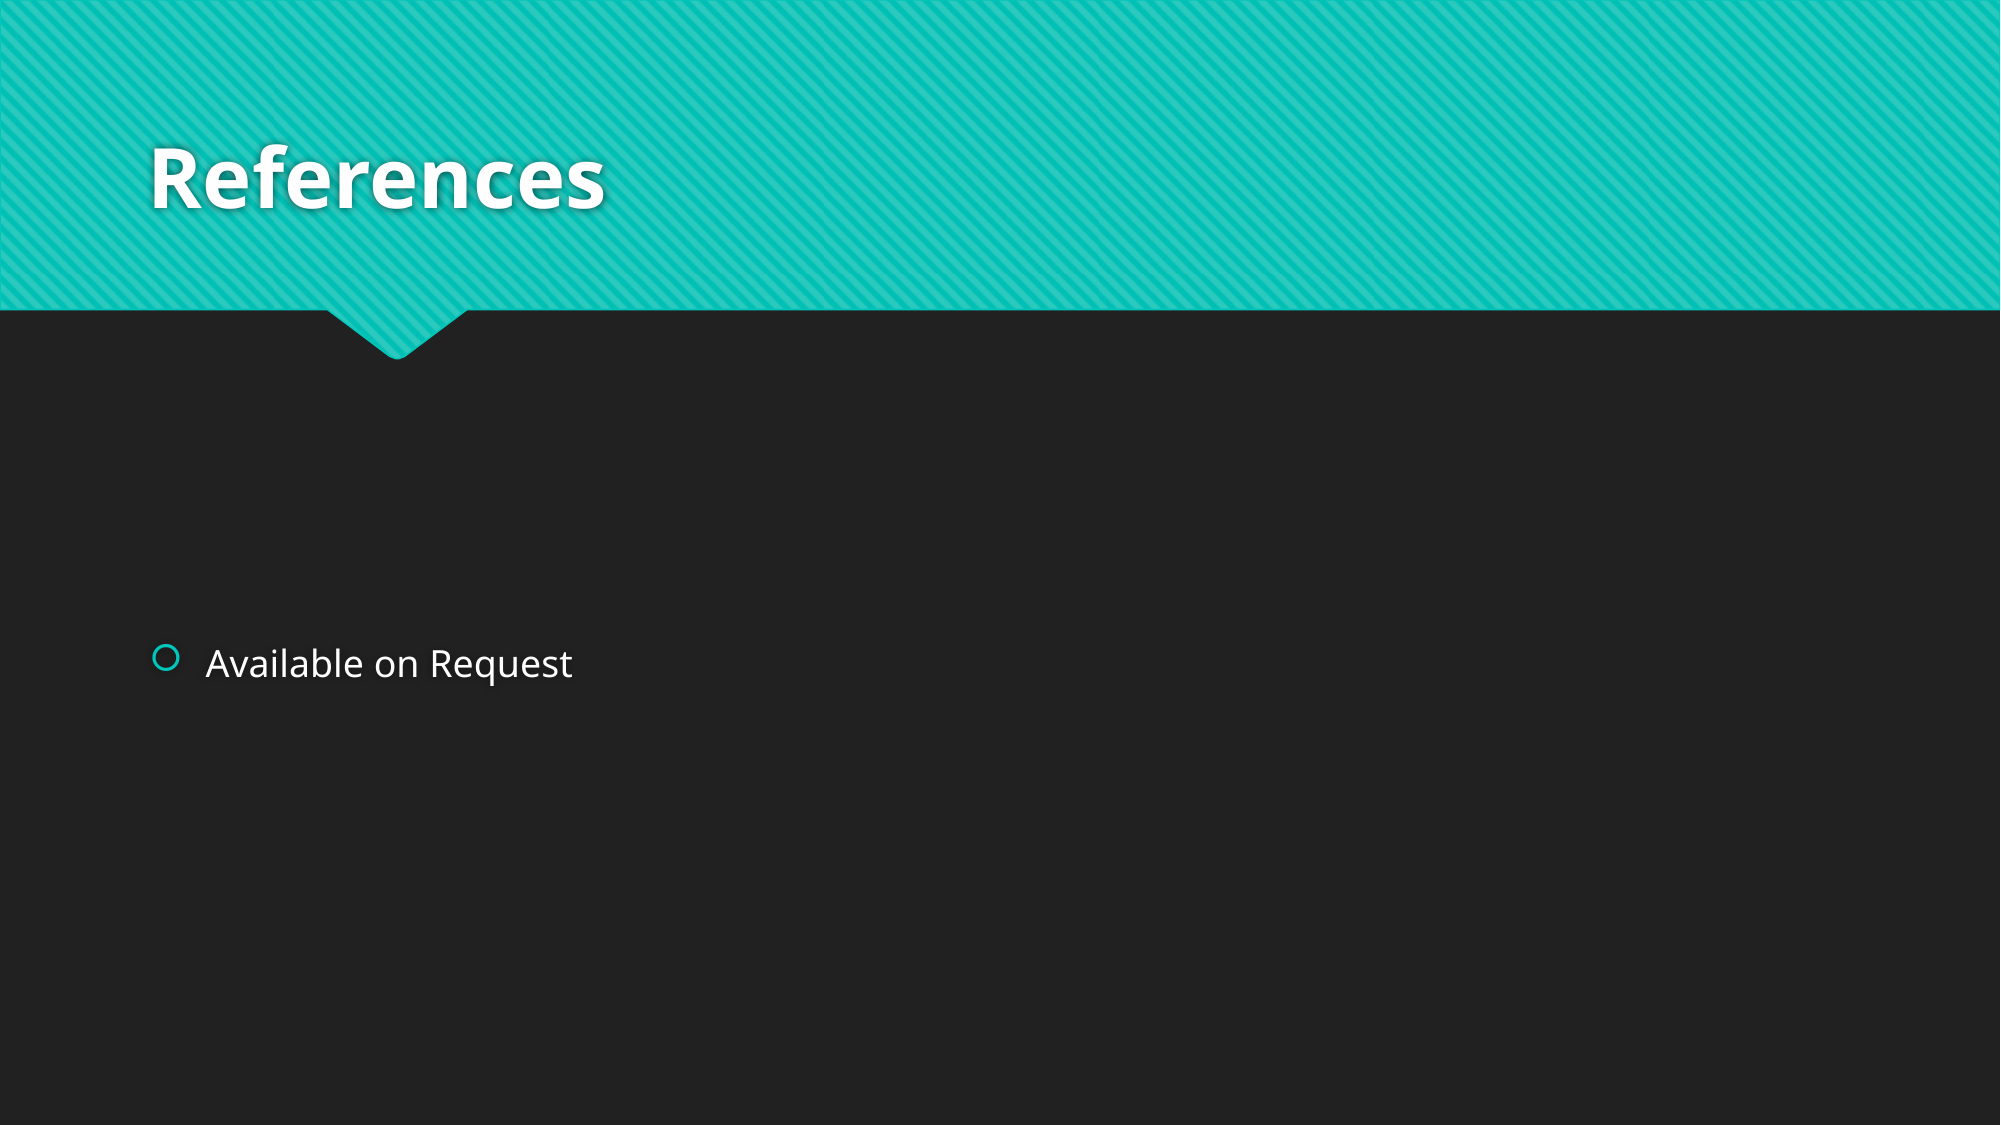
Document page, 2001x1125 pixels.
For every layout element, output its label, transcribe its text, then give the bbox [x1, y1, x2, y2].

list Available on Request [134, 364, 1866, 962]
title References [132, 73, 1868, 233]
